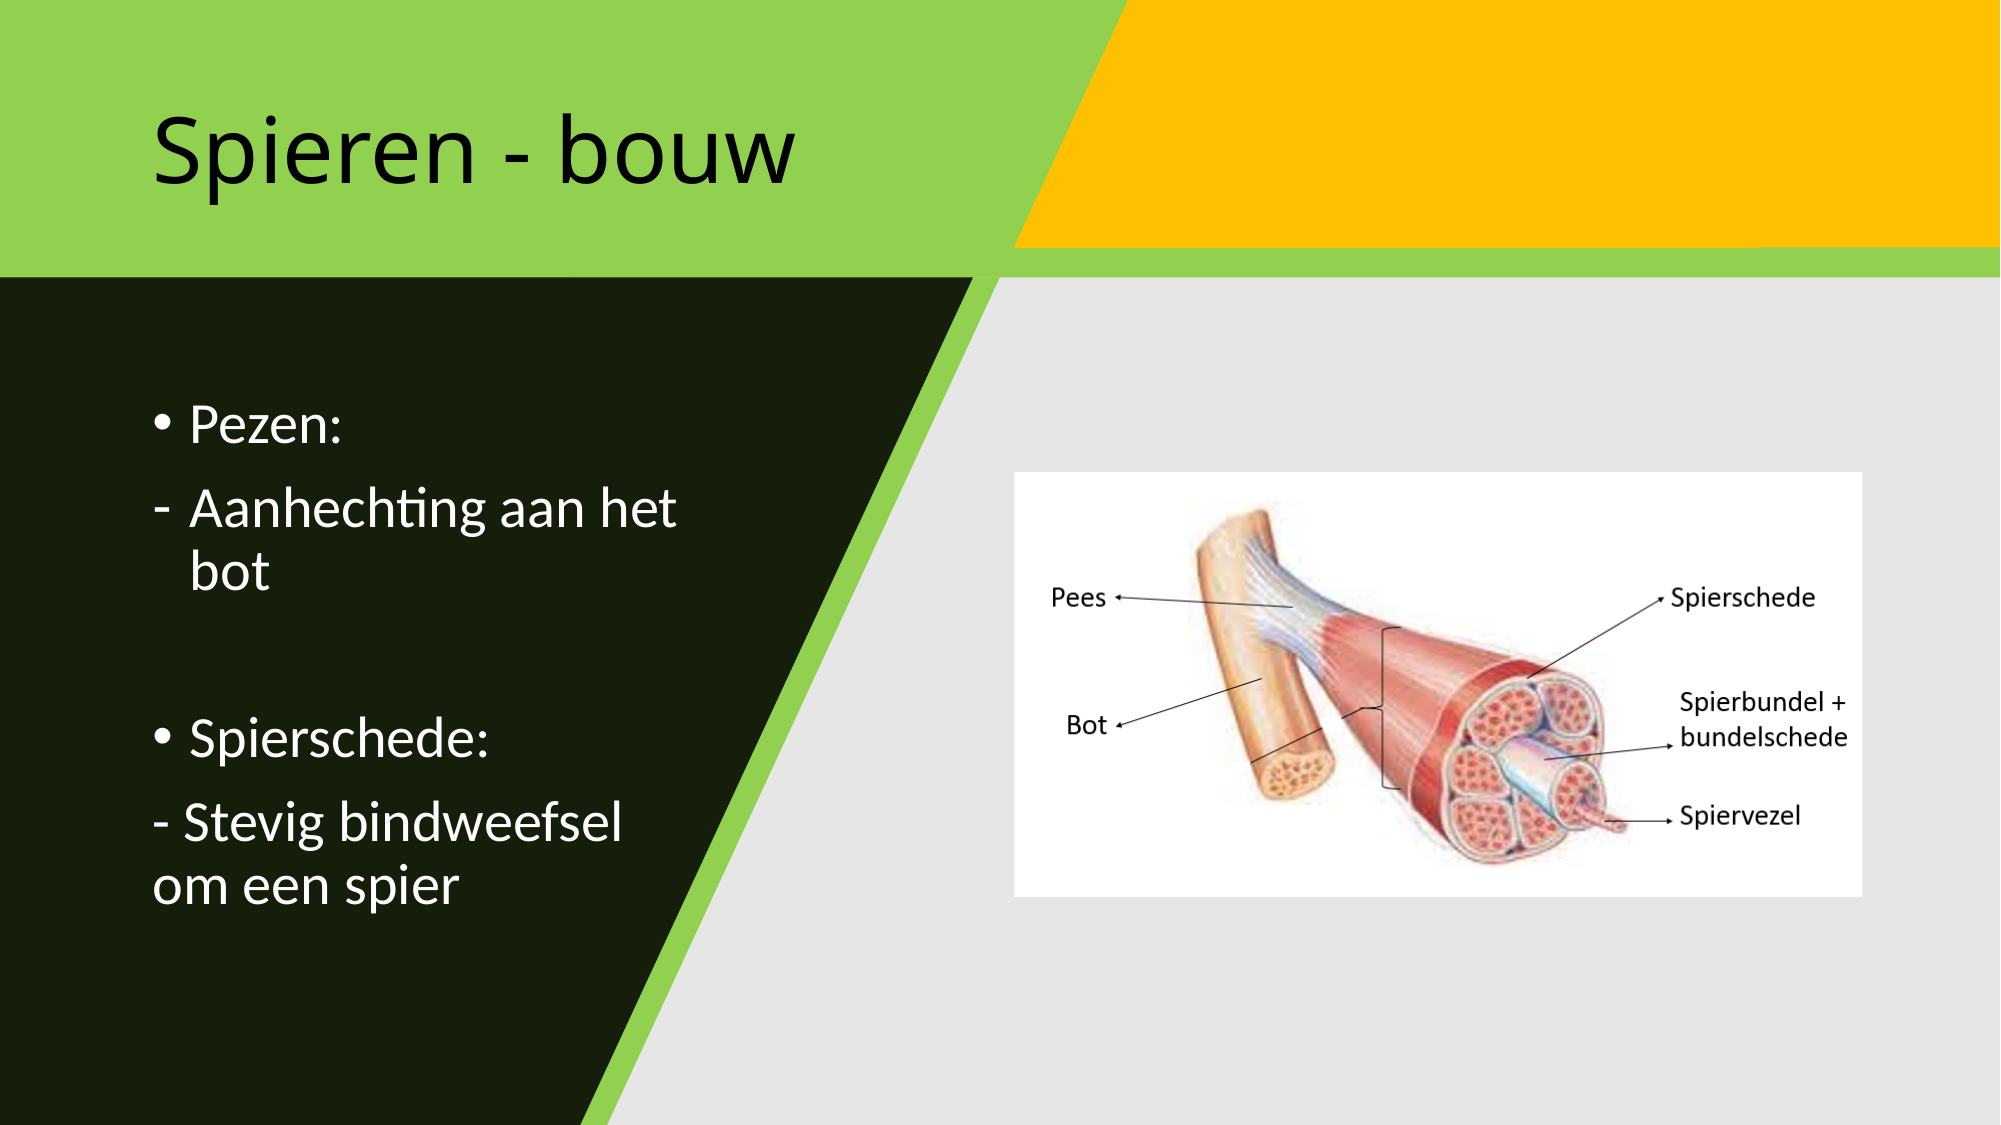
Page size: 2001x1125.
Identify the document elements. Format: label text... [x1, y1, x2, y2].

text_box [0, 276, 975, 1125]
text_box [606, 276, 2000, 1125]
list Pezen: Aanhechting aan het bot Spierschede: - Stevig bindweefsel om een spier [137, 356, 729, 954]
picture [1014, 472, 1863, 897]
text_box [1011, 0, 2000, 249]
title Spieren - bouw [137, 59, 1014, 248]
